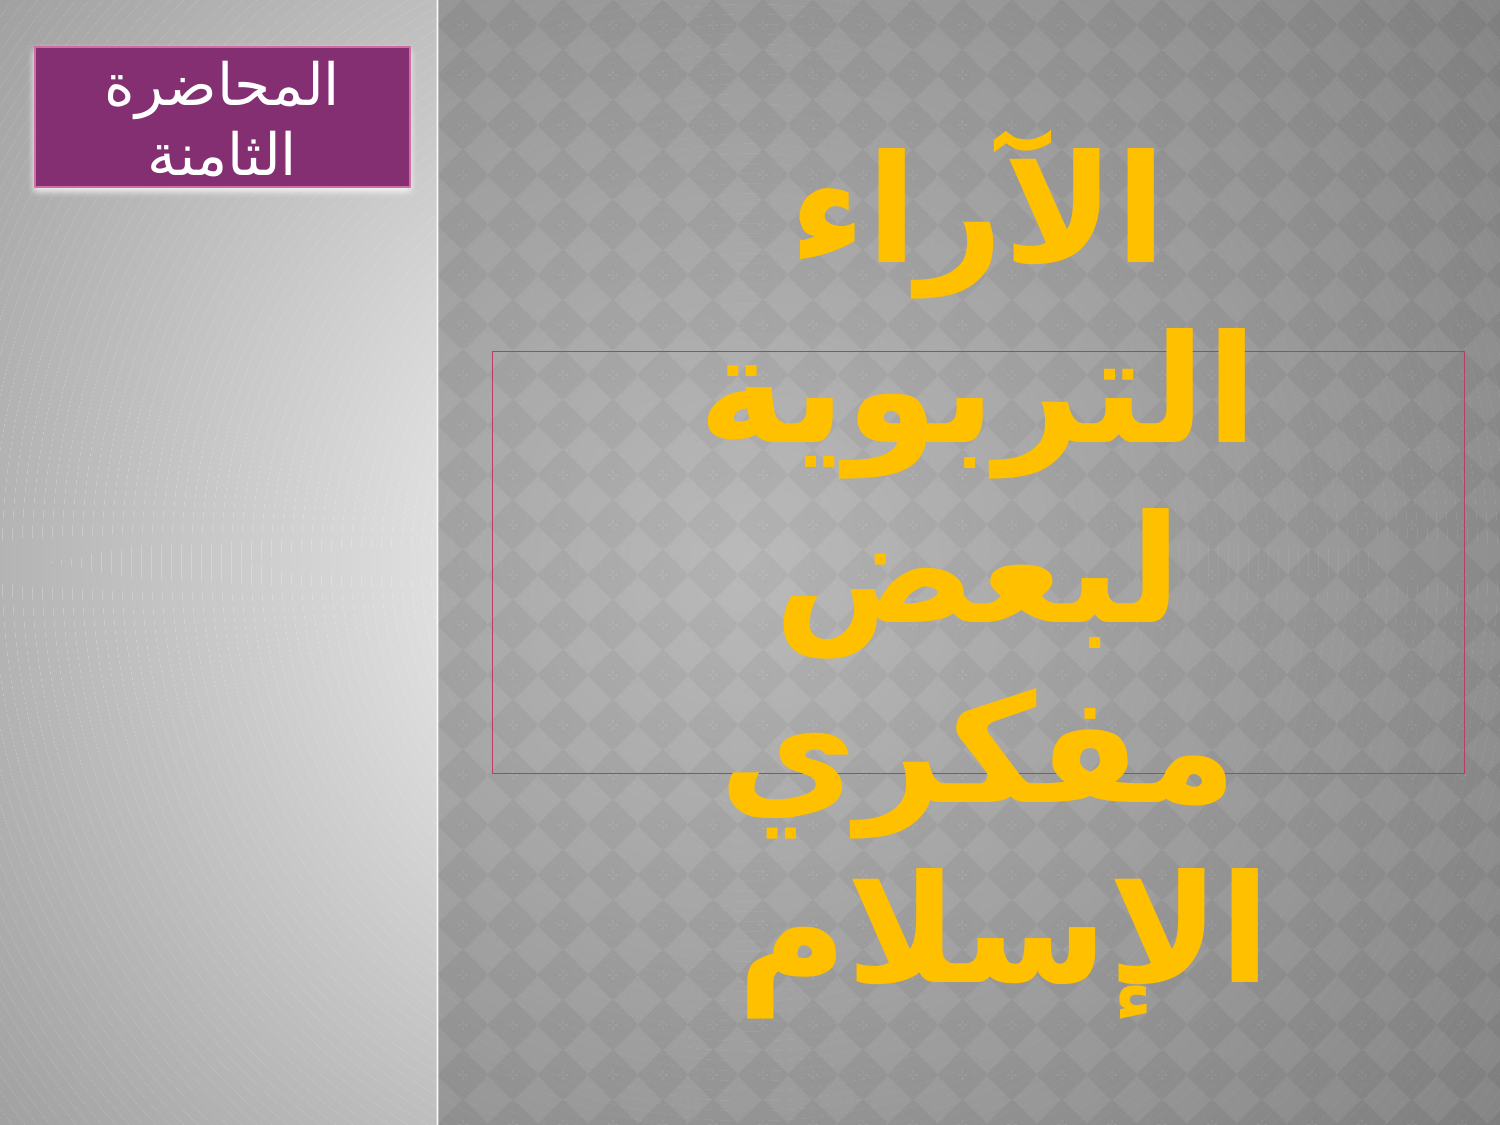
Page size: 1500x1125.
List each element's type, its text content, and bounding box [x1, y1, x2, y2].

title الآراء التربوية لبعض مفكري الإسلام [492, 351, 1465, 774]
text_box المحاضرة الثامنة [34, 46, 411, 188]
